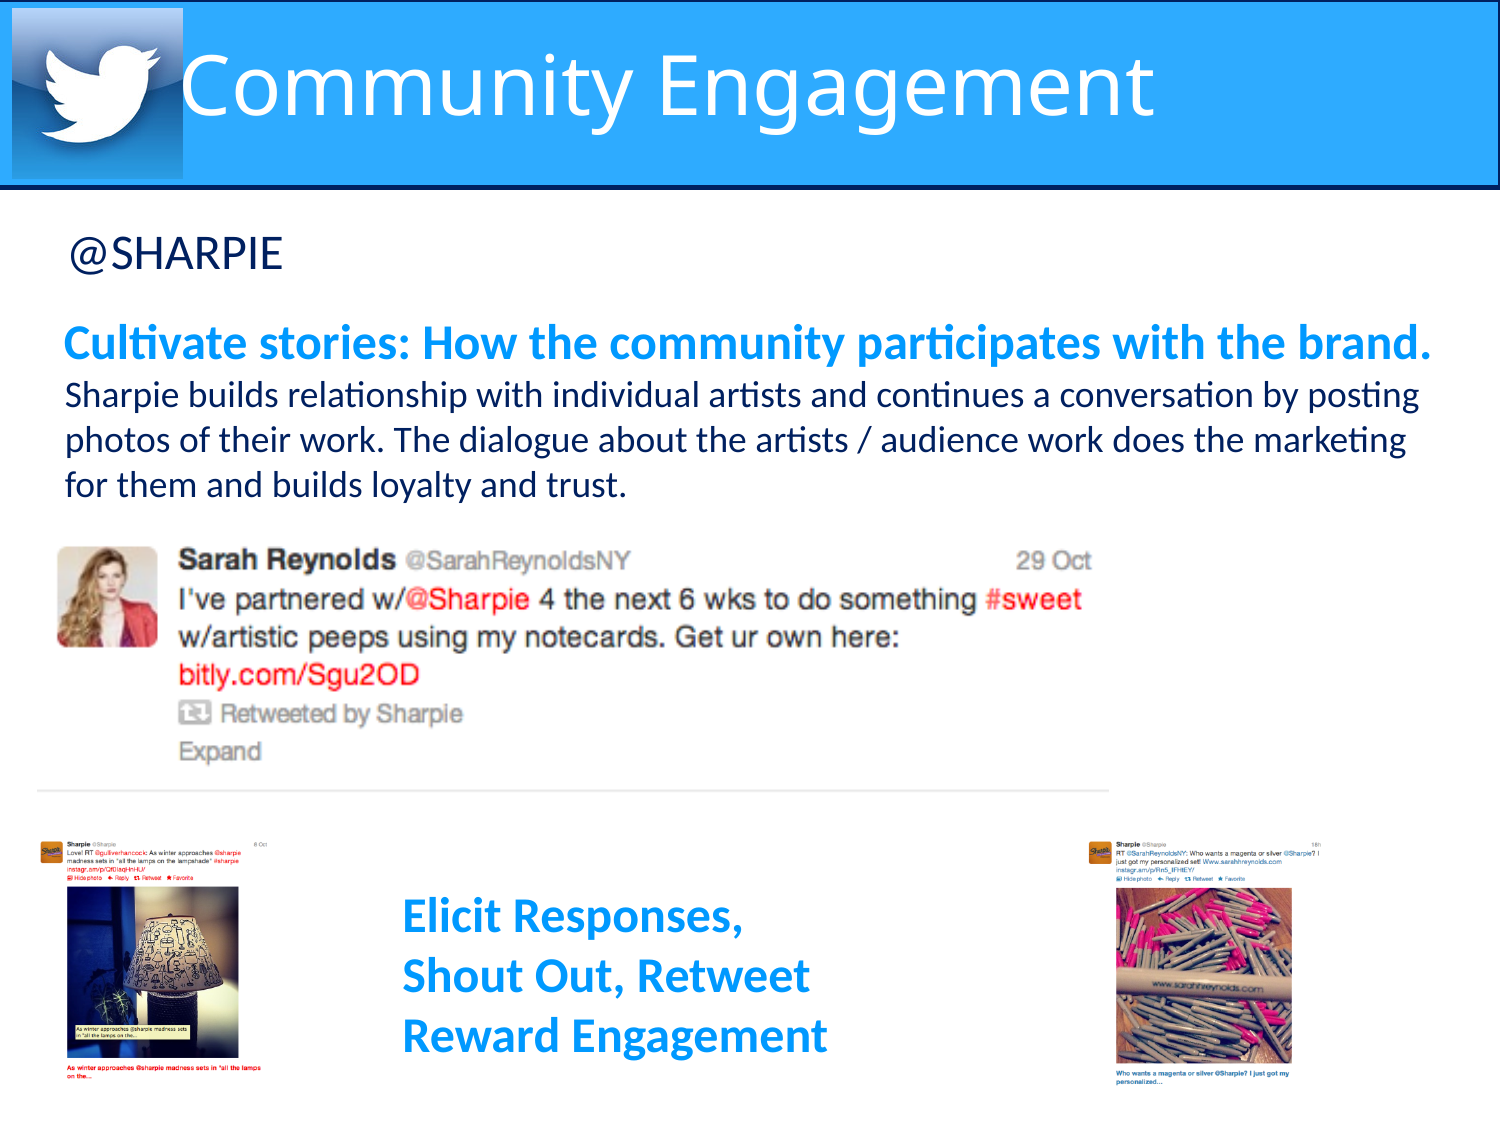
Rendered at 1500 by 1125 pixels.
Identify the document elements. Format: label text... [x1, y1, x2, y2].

picture [1084, 837, 1326, 1088]
picture [37, 837, 267, 1084]
text_box [0, 0, 1500, 190]
text_box @SHARPIE [51, 211, 299, 287]
text_box Cultivate stories: How the community participates with the brand. [49, 301, 1449, 377]
text_box Sharpie builds relationship with individual artists and continues a conversation by posting photos of their work. The dialogue about the artists / audience work does the marketing for them and builds loyalty and trust. [50, 362, 1450, 513]
picture [37, 524, 1109, 807]
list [12, 8, 183, 179]
text_box Community Engagement [187, 24, 1171, 140]
text_box Elicit Responses, Shout Out, Retweet Reward Engagement [387, 874, 1013, 1070]
